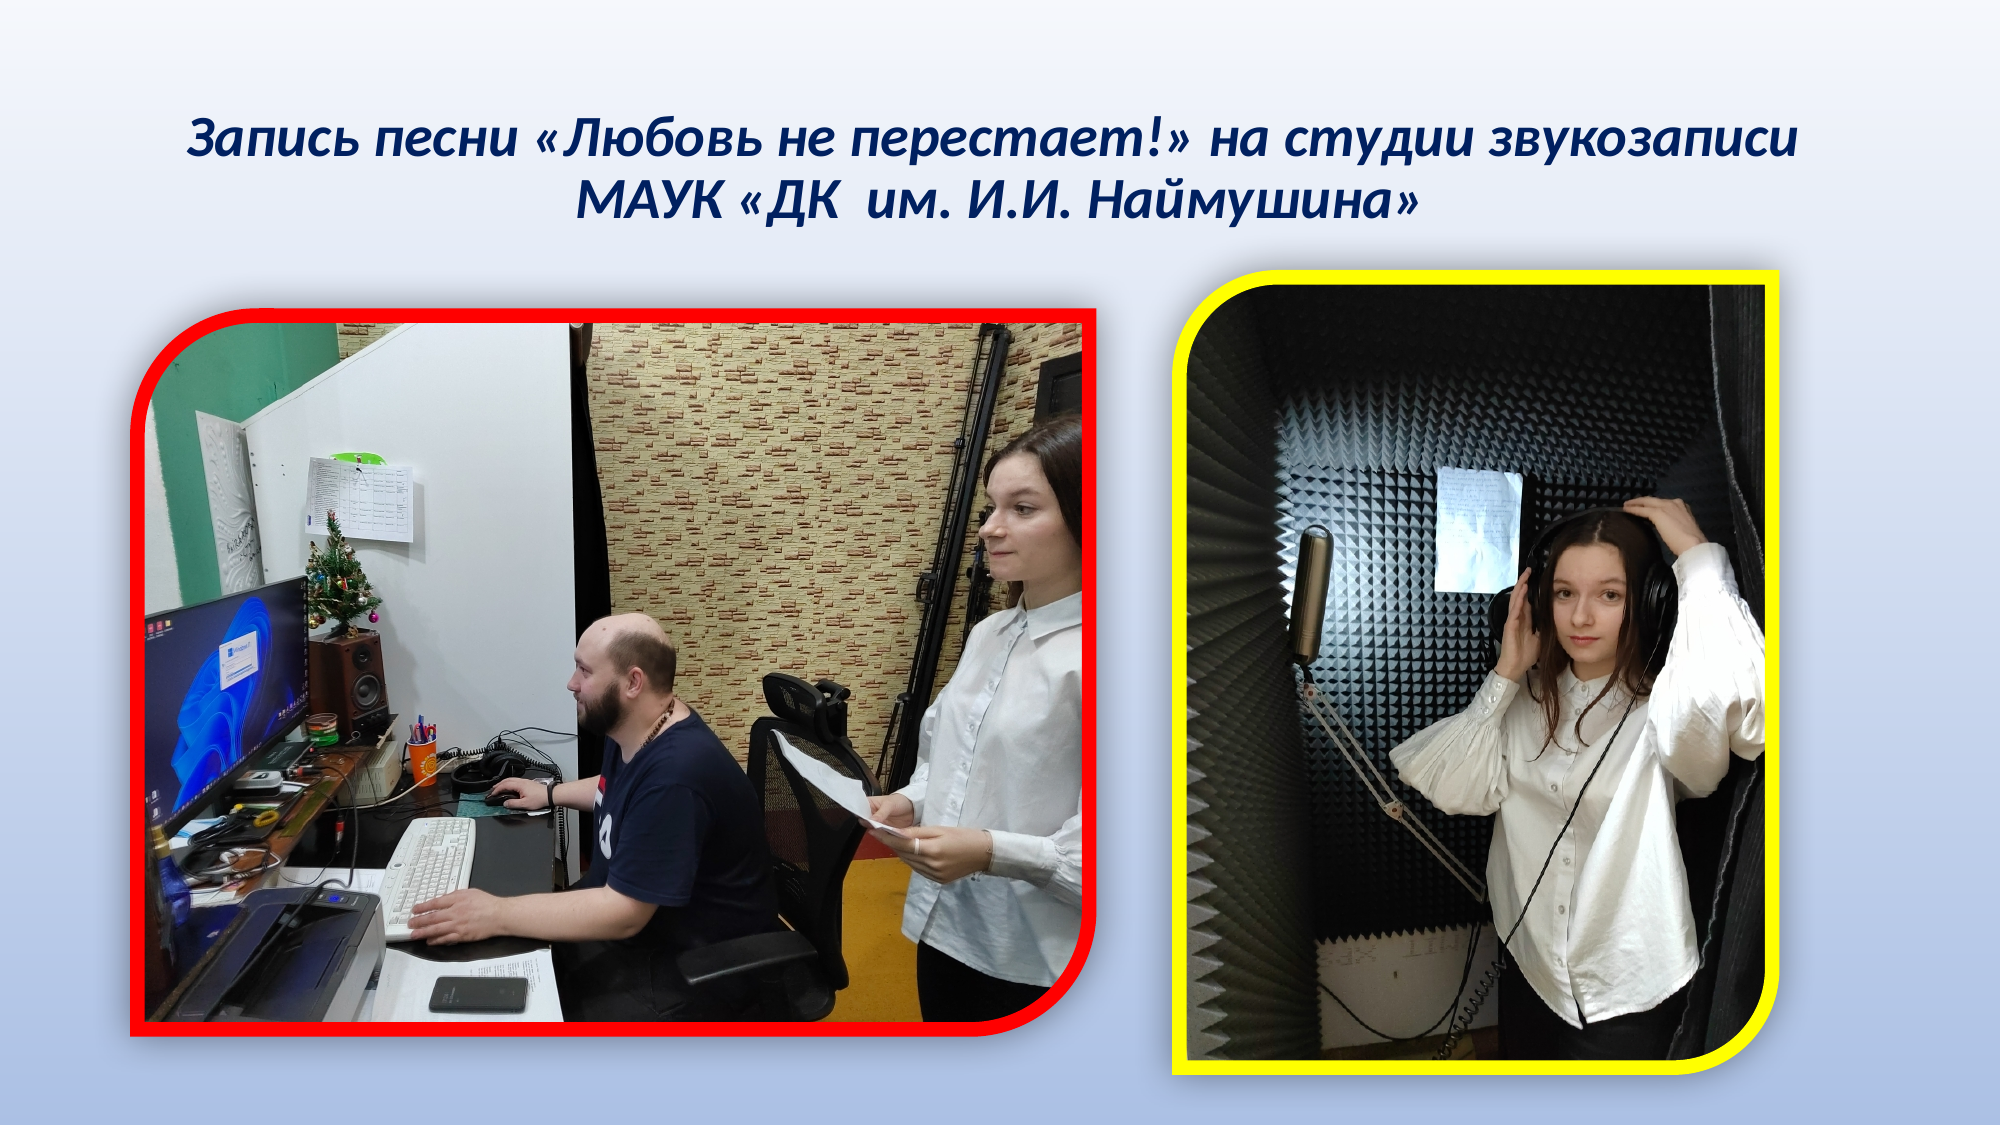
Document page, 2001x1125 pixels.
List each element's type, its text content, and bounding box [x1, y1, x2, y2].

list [137, 315, 1090, 1030]
picture [1179, 277, 1773, 1068]
title Запись песни «Любовь не перестает!» на студии звукозаписи МАУК «ДК им. И.И. Наймушина» [137, 59, 1863, 278]
